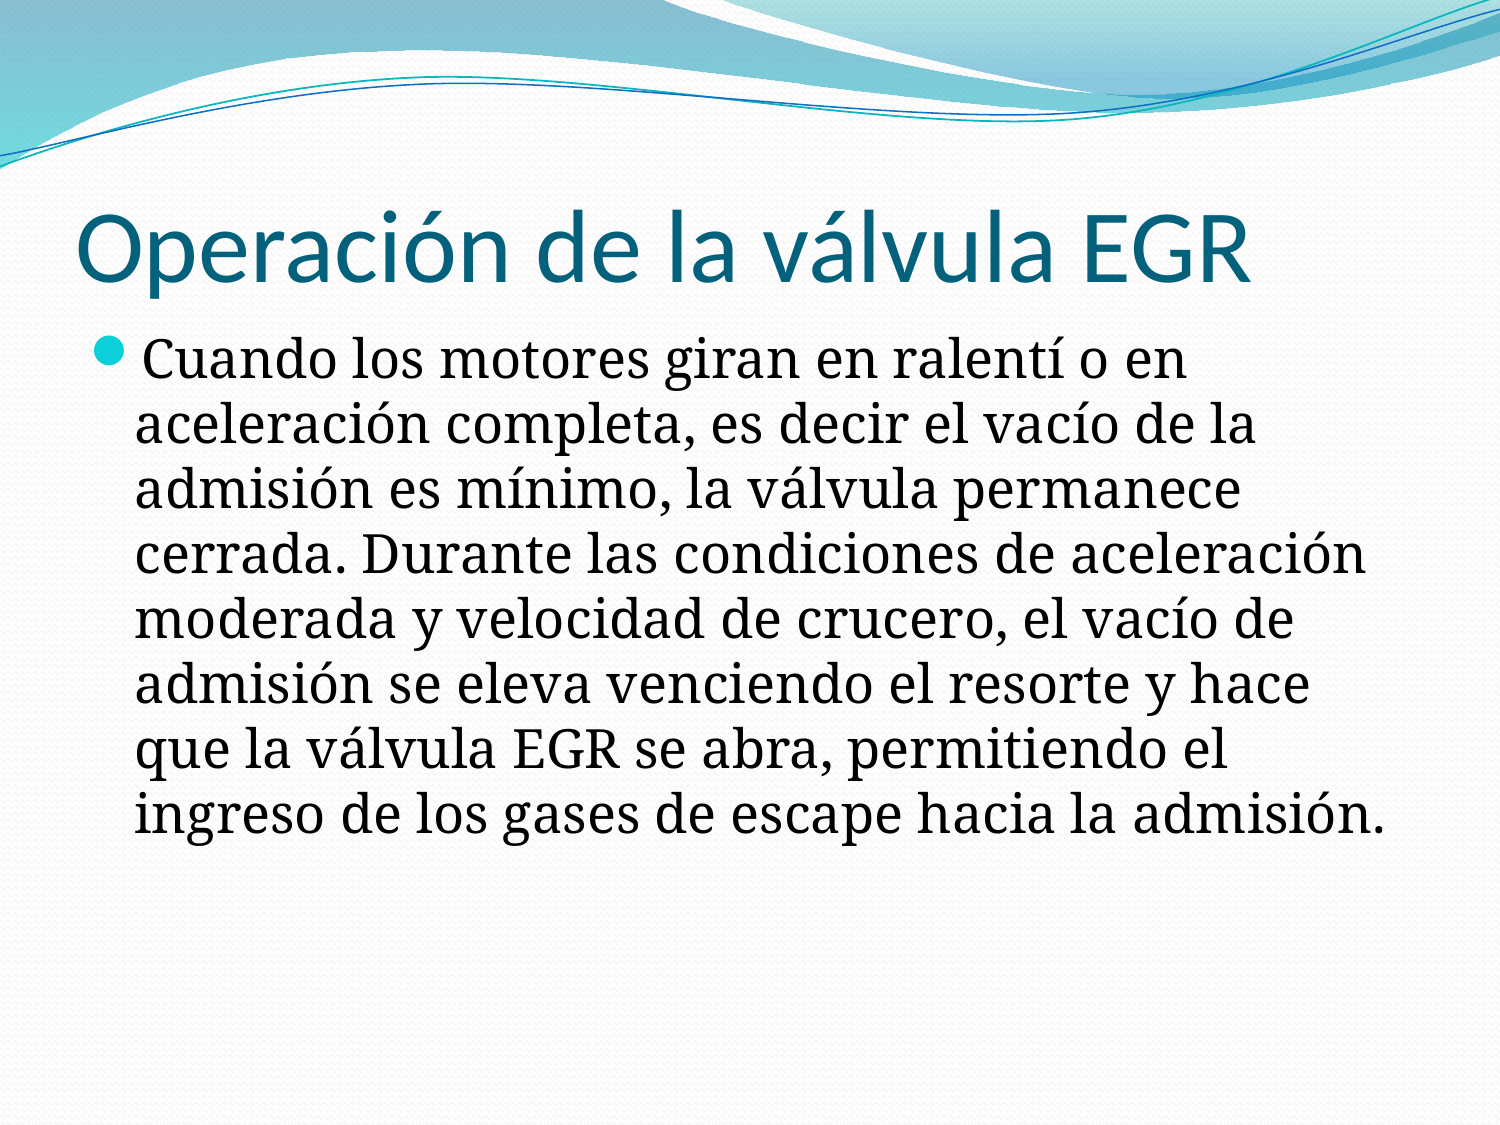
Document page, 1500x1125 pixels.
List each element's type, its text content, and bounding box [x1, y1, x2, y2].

title Operación de la válvula EGR [75, 115, 1425, 303]
list Cuando los motores giran en ralentí o en aceleración completa, es decir el vacío de la admisión es mínimo, la válvula permanece cerrada. Durante las condiciones de aceleración moderada y velocidad de crucero, el vacío de admisión se eleva venciendo el resorte y hace que la válvula EGR se abra, permitiendo el ingreso de los gases de escape hacia la admisión. [75, 317, 1425, 1038]
